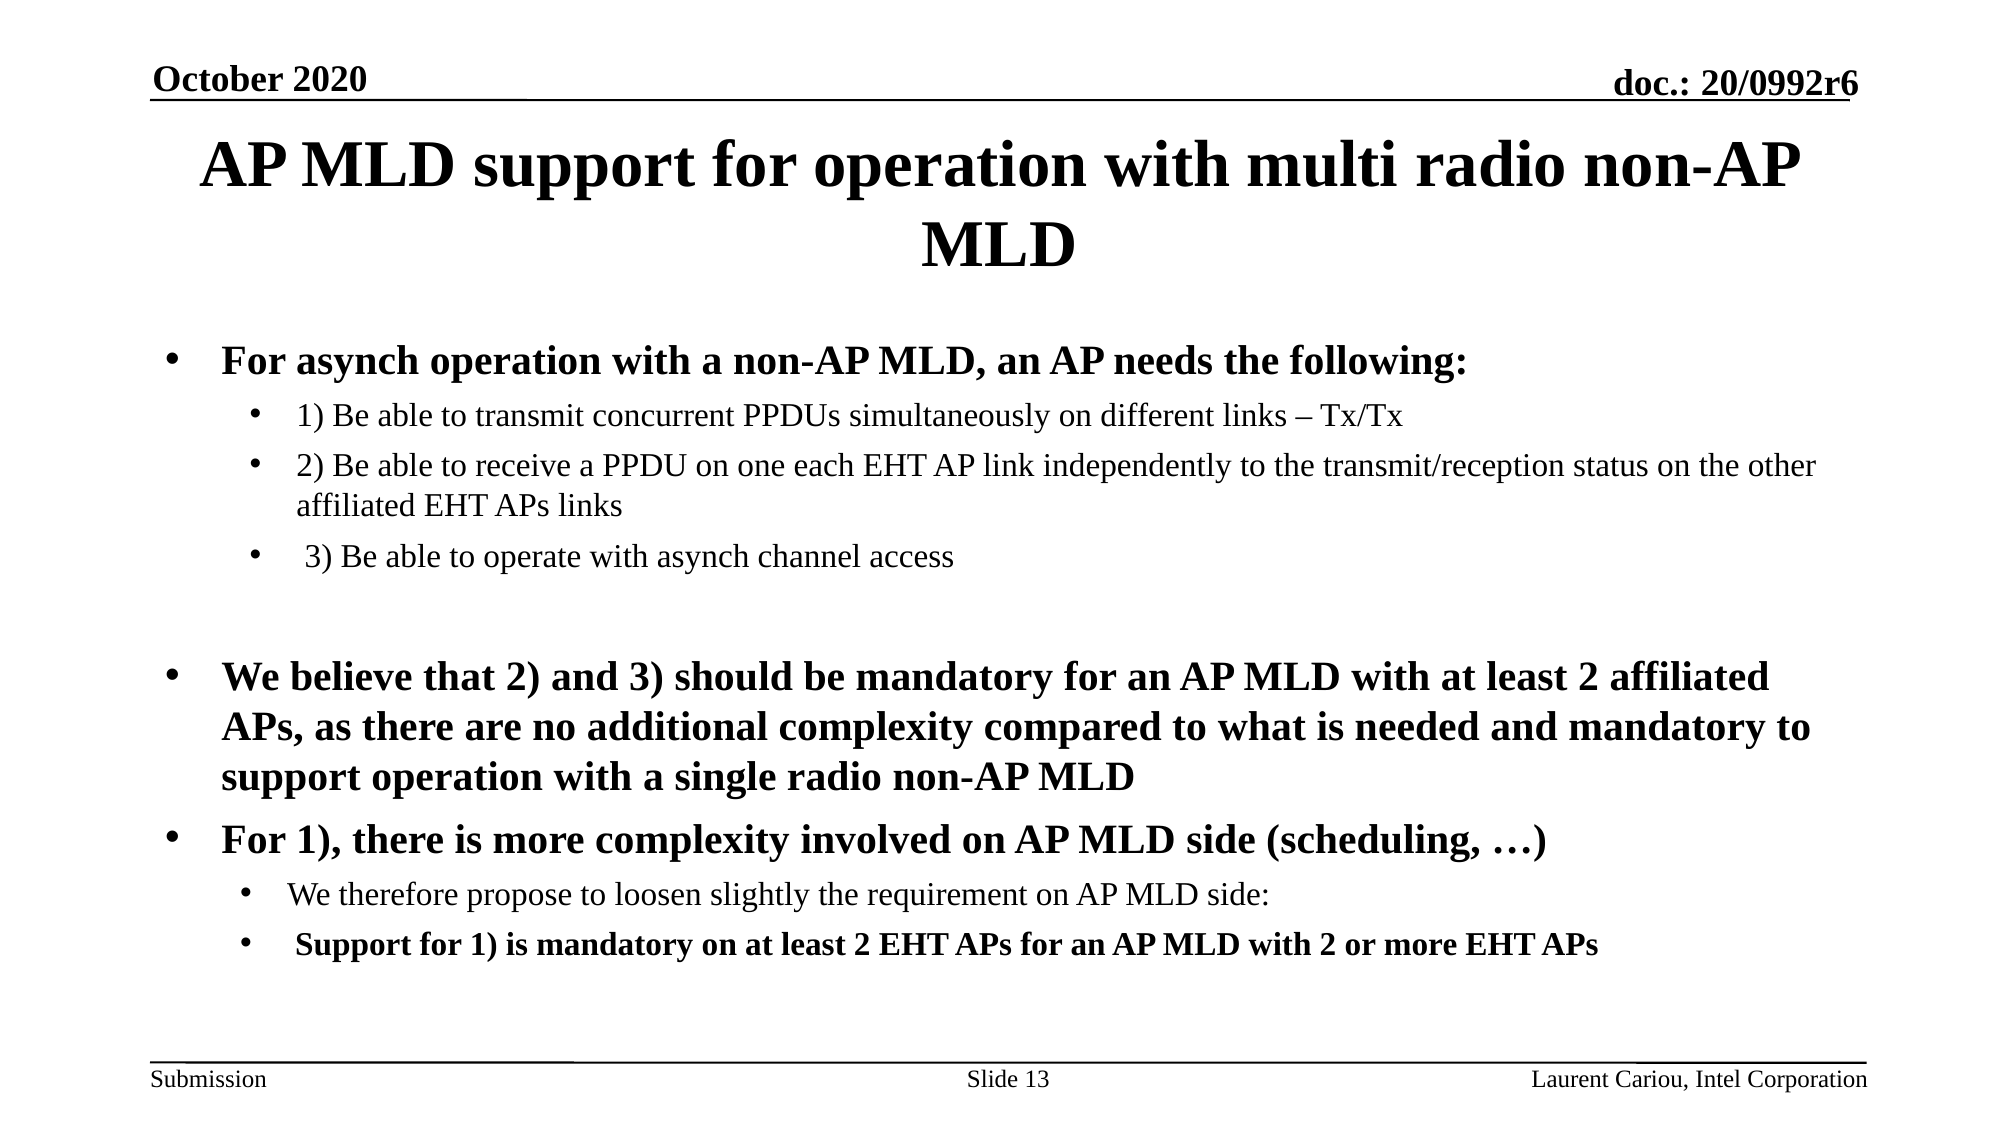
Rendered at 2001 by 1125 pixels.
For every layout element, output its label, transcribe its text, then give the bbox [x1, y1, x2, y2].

title AP MLD support for operation with multi radio non-AP MLD [149, 112, 1850, 288]
slide_number Slide 13 [950, 1061, 1067, 1123]
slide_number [152, 54, 563, 100]
list For asynch operation with a non-AP MLD, an AP needs the following: 1) Be able to transmit concurrent PPDUs simultaneously on different links – Tx/Tx 2) Be able to receive a PPDU on one each EHT AP link independently to the transmit/reception status on the other affiliated EHT APs links 3) Be able to operate with asynch channel access We believe that 2) and 3) should be mandatory for an AP MLD with at least 2 affiliated APs, as there are no additional complexity compared to what is needed and mandatory to support operation with a single radio non-AP MLD For 1), there is more complexity involved on AP MLD side (scheduling, …) We therefore propose to loosen slightly the requirement on AP MLD side: Support for 1) is mandatory on at least 2 EHT APs for an AP MLD with 2 or more EHT APs [149, 325, 1850, 1001]
footer Laurent Cariou, Intel Corporation [1171, 1061, 1869, 1093]
